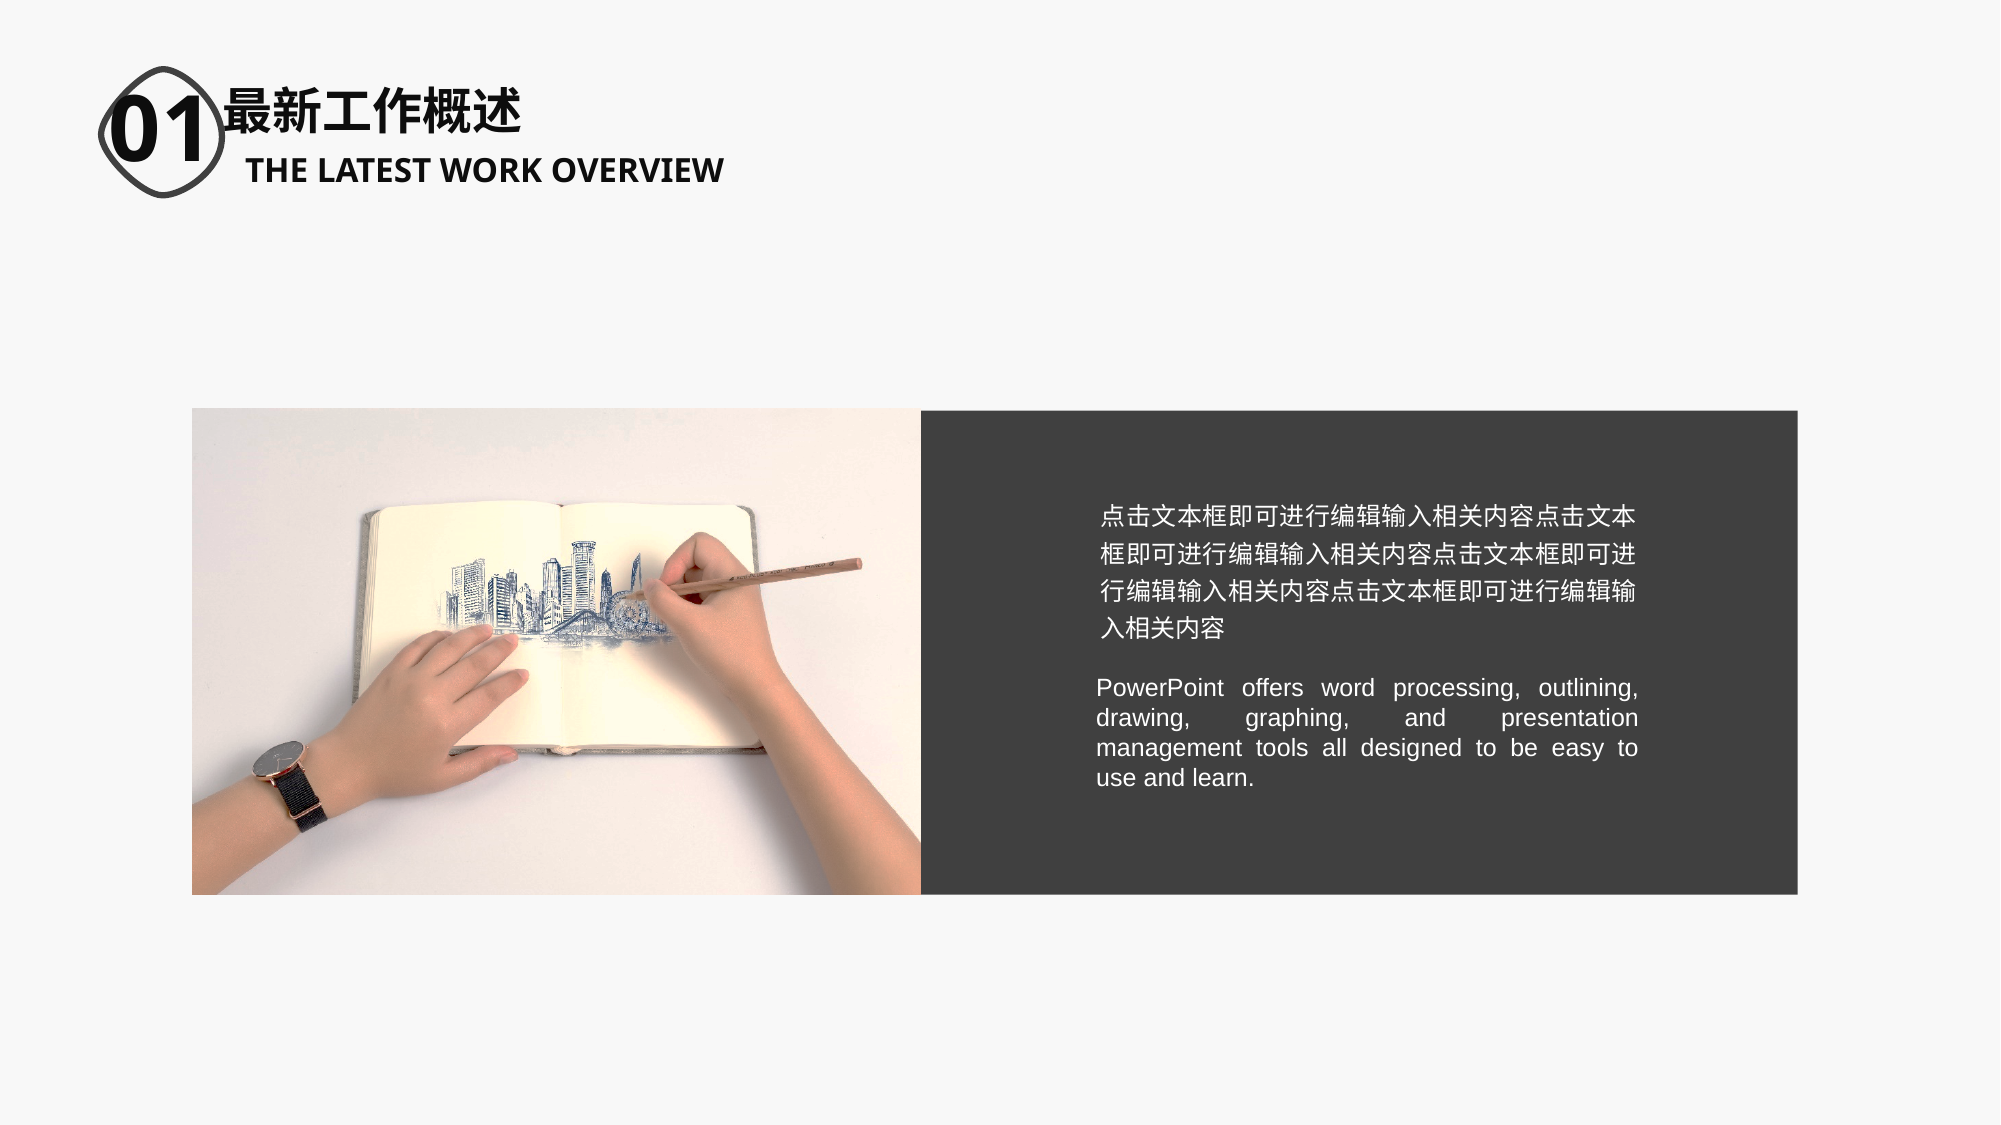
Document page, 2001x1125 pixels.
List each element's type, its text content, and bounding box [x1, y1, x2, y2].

text_box [919, 410, 1799, 896]
text_box 01 [66, 62, 230, 188]
text_box PowerPoint offers word processing, outlining, drawing, graphing, and presentation management tools all designed to be easy to use and learn. [1096, 671, 1640, 792]
text_box 点击文本框即可进行编辑输入相关内容点击文本框即可进行编辑输入相关内容点击文本框即可进行编辑输入相关内容点击文本框即可进行编辑输入相关内容 [1085, 485, 1653, 651]
text_box 最新工作概述 [207, 26, 538, 147]
picture [192, 408, 921, 895]
text_box THE LATEST WORK OVERVIEW [230, 141, 927, 197]
text_box [141, 188, 189, 197]
